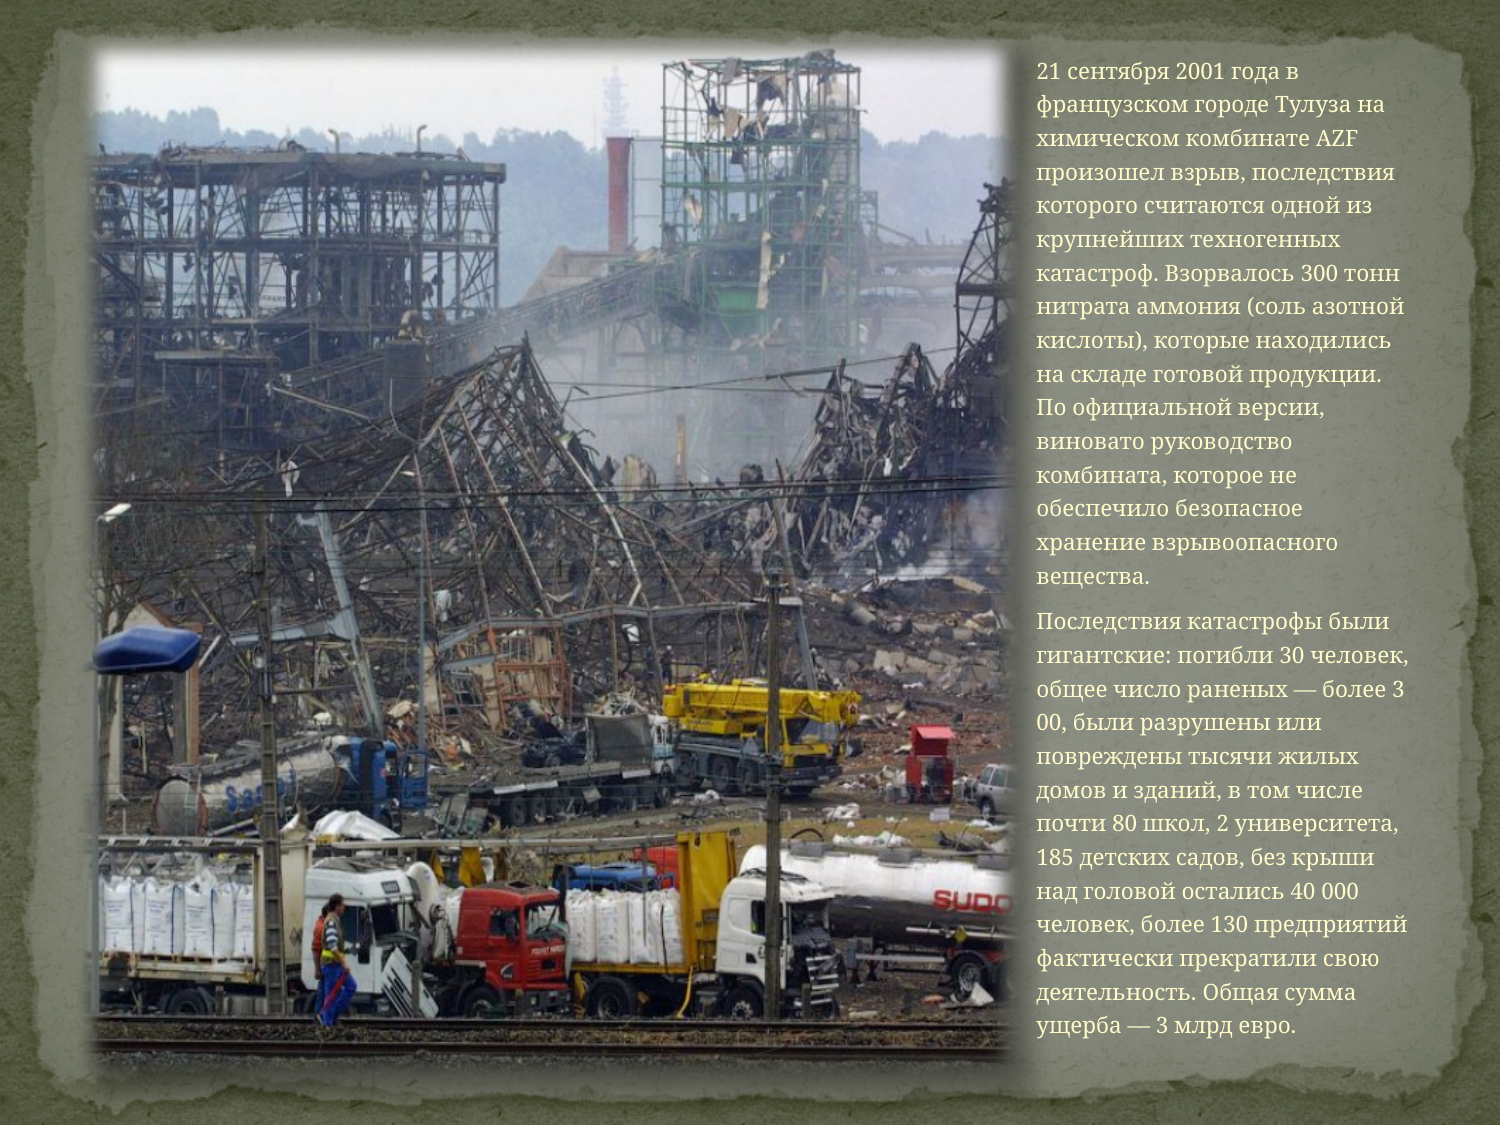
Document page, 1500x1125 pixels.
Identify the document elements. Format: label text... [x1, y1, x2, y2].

list 21 сентября 2001 года в французском городе Тулуза на химическом комбинате AZF произошел взрыв, последствия которого считаются одной из крупнейших техногенных катастроф. Взорвалось 300 тонн нитрата аммония (соль азотной кислоты), которые находились на складе готовой продукции. По официальной версии, виновато руководство комбината, которое не обеспечило безопасное хранение взрывоопасного вещества. Последствия катастрофы были гигантские: погибли 30 человек, общее число раненых — более 3 00, были разрушены или повреждены тысячи жилых домов и зданий, в том числе почти 80 школ, 2 университета, 185 детских садов, без крыши над головой остались 40 000 человек, более 130 предприятий фактически прекратили свою деятельность. Общая сумма ущерба — 3 млрд евро. [1021, 42, 1431, 1094]
picture [78, 32, 1020, 1081]
